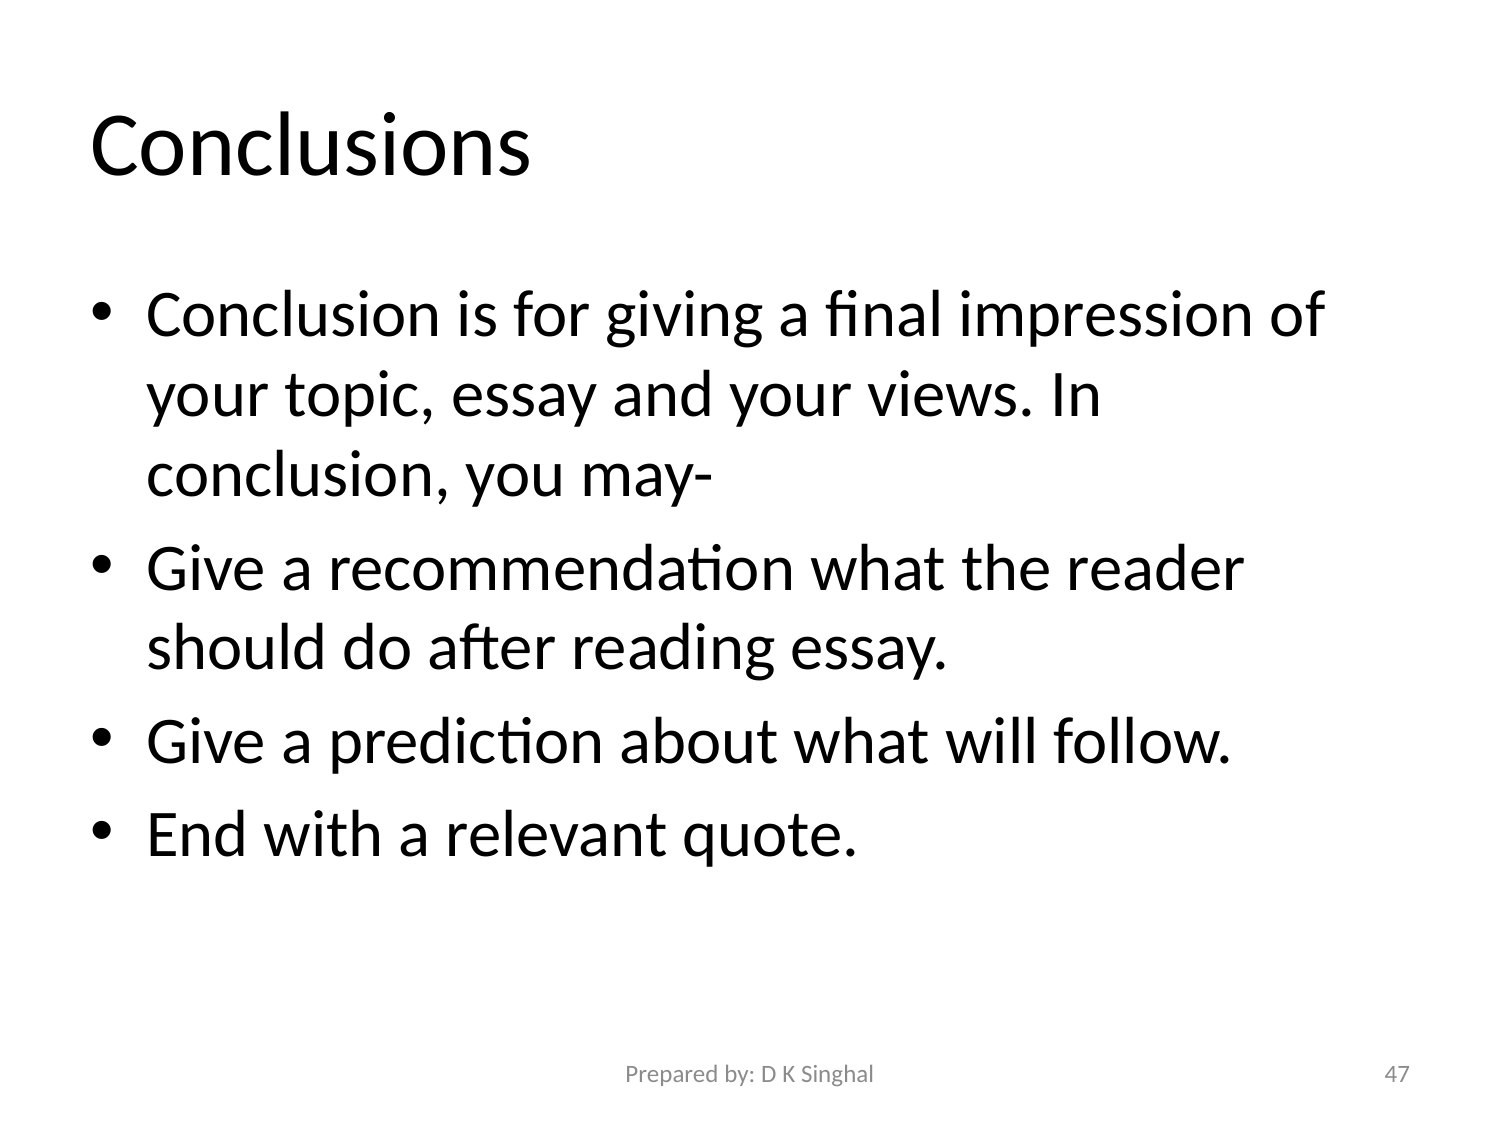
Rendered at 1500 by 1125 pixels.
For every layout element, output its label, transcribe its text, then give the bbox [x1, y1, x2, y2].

title Conclusions [75, 45, 1425, 233]
slide_number 47 [1074, 1042, 1425, 1103]
list Conclusion is for giving a final impression of your topic, essay and your views. In conclusion, you may- Give a recommendation what the reader should do after reading essay. Give a prediction about what will follow. End with a relevant quote. [75, 262, 1425, 1005]
footer Prepared by: D K Singhal [512, 1042, 988, 1103]
